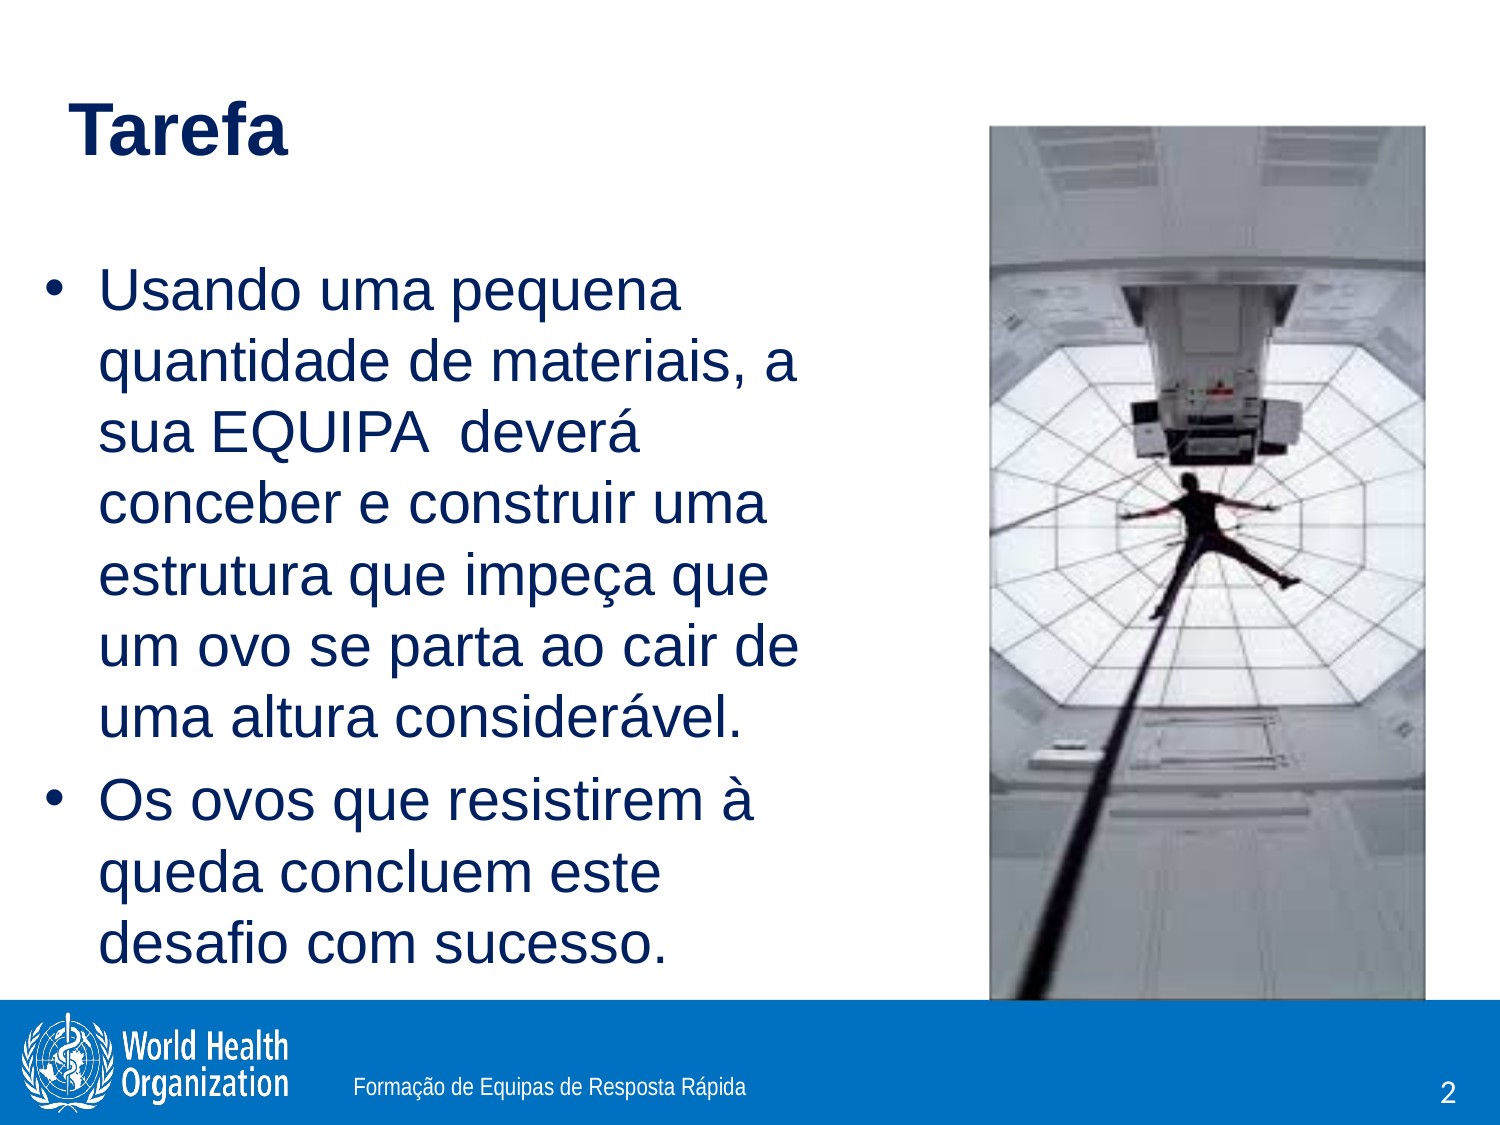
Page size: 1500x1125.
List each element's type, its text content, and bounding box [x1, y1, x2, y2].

picture [21, 1012, 288, 1113]
list Usando uma pequena quantidade de materiais, a sua EQUIPA deverá conceber e construir uma estrutura que impeça que um ovo se parta ao cair de uma altura considerável. Os ovos que resistirem à queda concluem este desafio com sucesso. [29, 243, 859, 986]
picture [769, 127, 1500, 1000]
title Tarefa [53, 31, 1404, 220]
